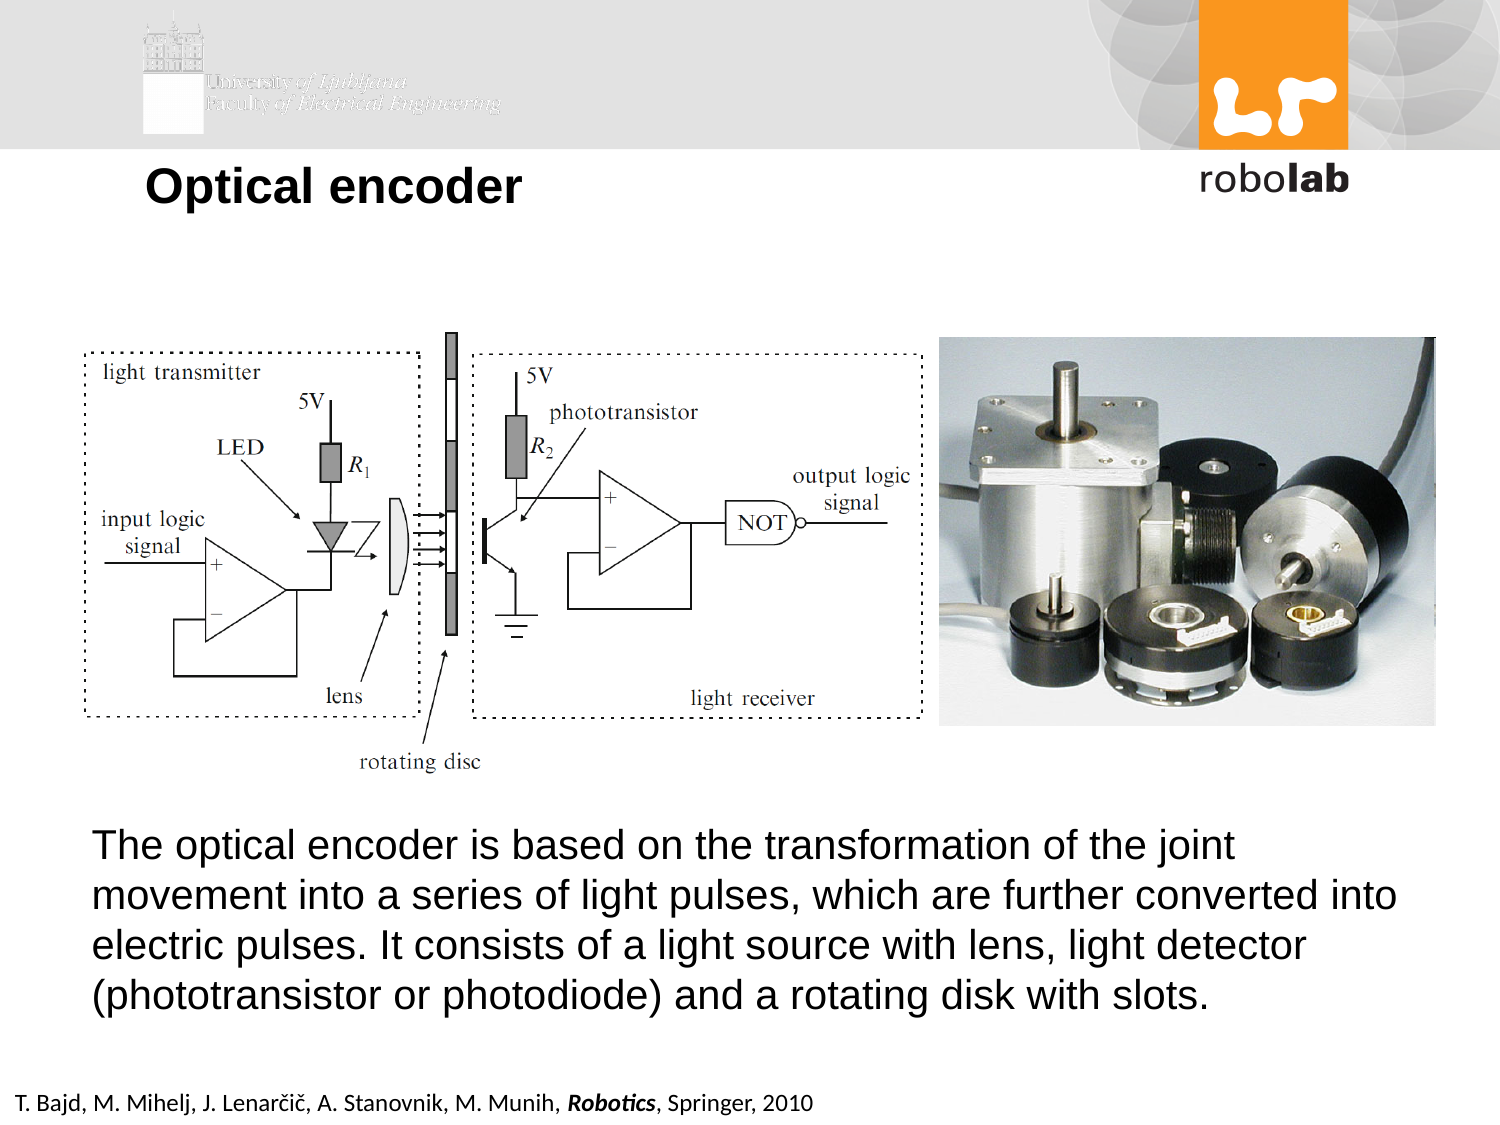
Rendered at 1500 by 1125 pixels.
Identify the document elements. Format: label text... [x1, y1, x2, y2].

picture [76, 325, 930, 776]
text_box The optical encoder is based on the transformation of the joint movement into a series of light pulses, which are further converted into electric pulses. It consists of a light source with lens, light detector (phototransistor or photodiode) and a rotating disk with slots. [76, 810, 1436, 1026]
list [938, 337, 1436, 726]
title Optical encoder [129, 94, 1311, 272]
picture [143, 10, 501, 94]
picture [998, 0, 1500, 196]
